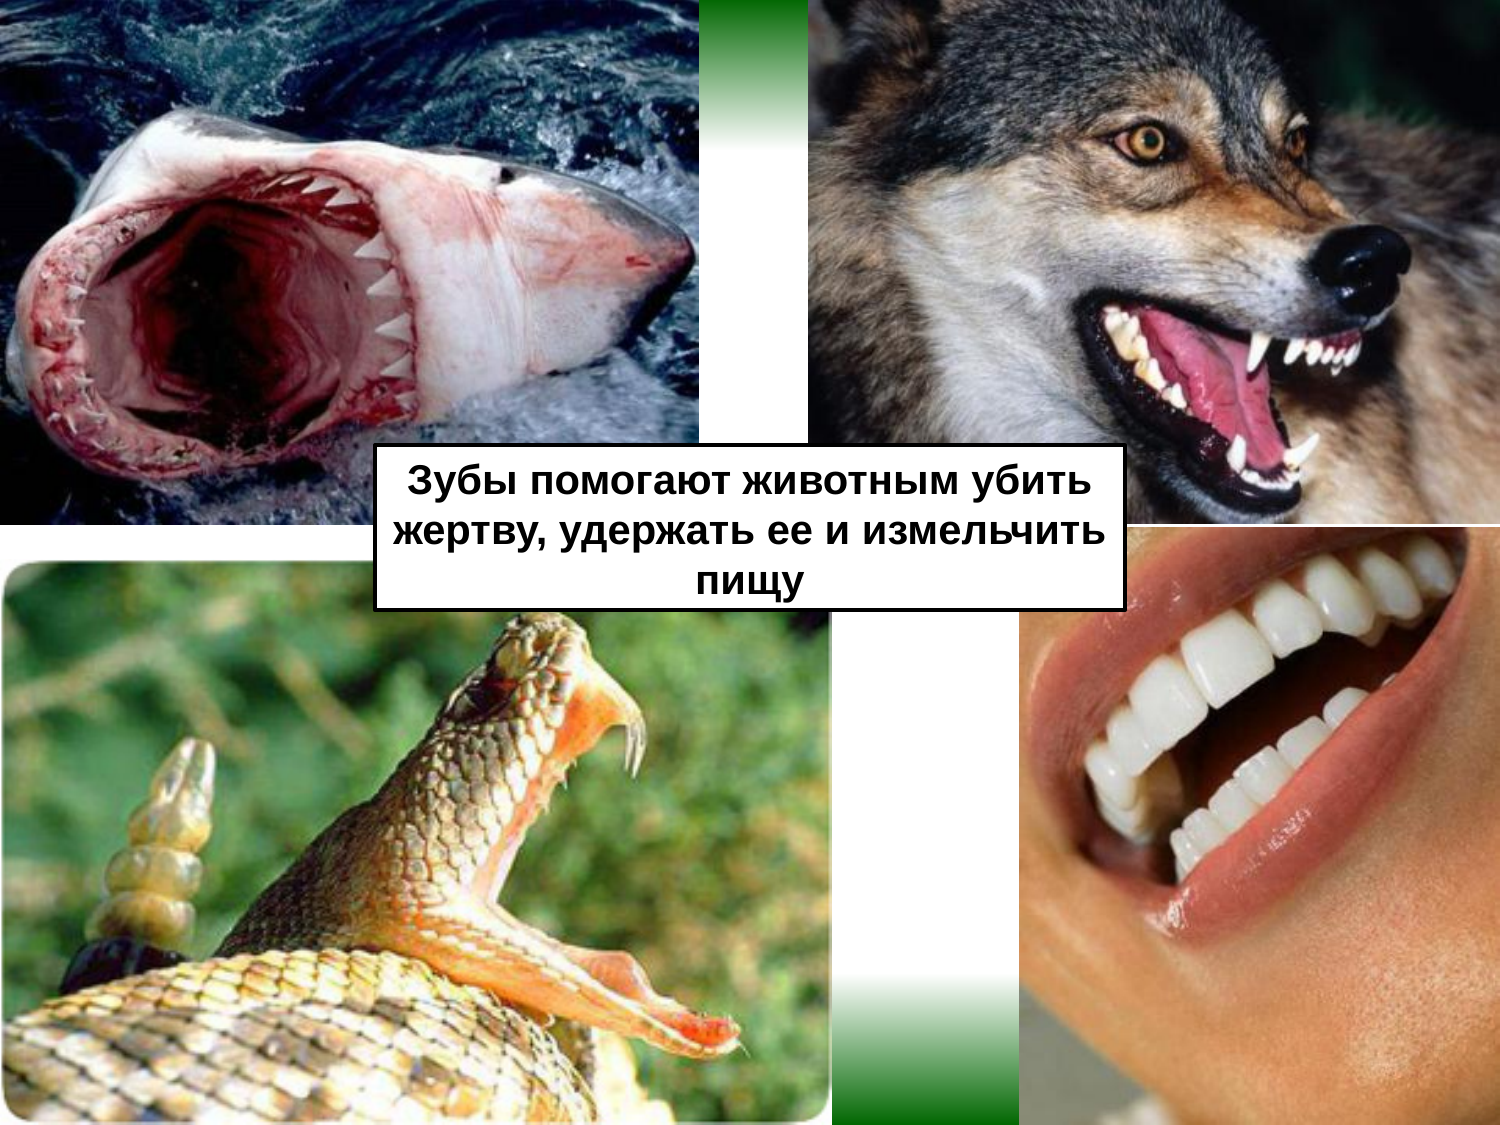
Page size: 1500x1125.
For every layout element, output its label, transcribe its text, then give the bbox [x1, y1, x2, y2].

text_box Зубы помогают животным убить жертву, удержать ее и измельчить пищу [373, 443, 1014, 612]
picture [0, 0, 699, 526]
picture [808, 0, 1500, 524]
picture [0, 559, 833, 1125]
picture [1019, 527, 1500, 1125]
